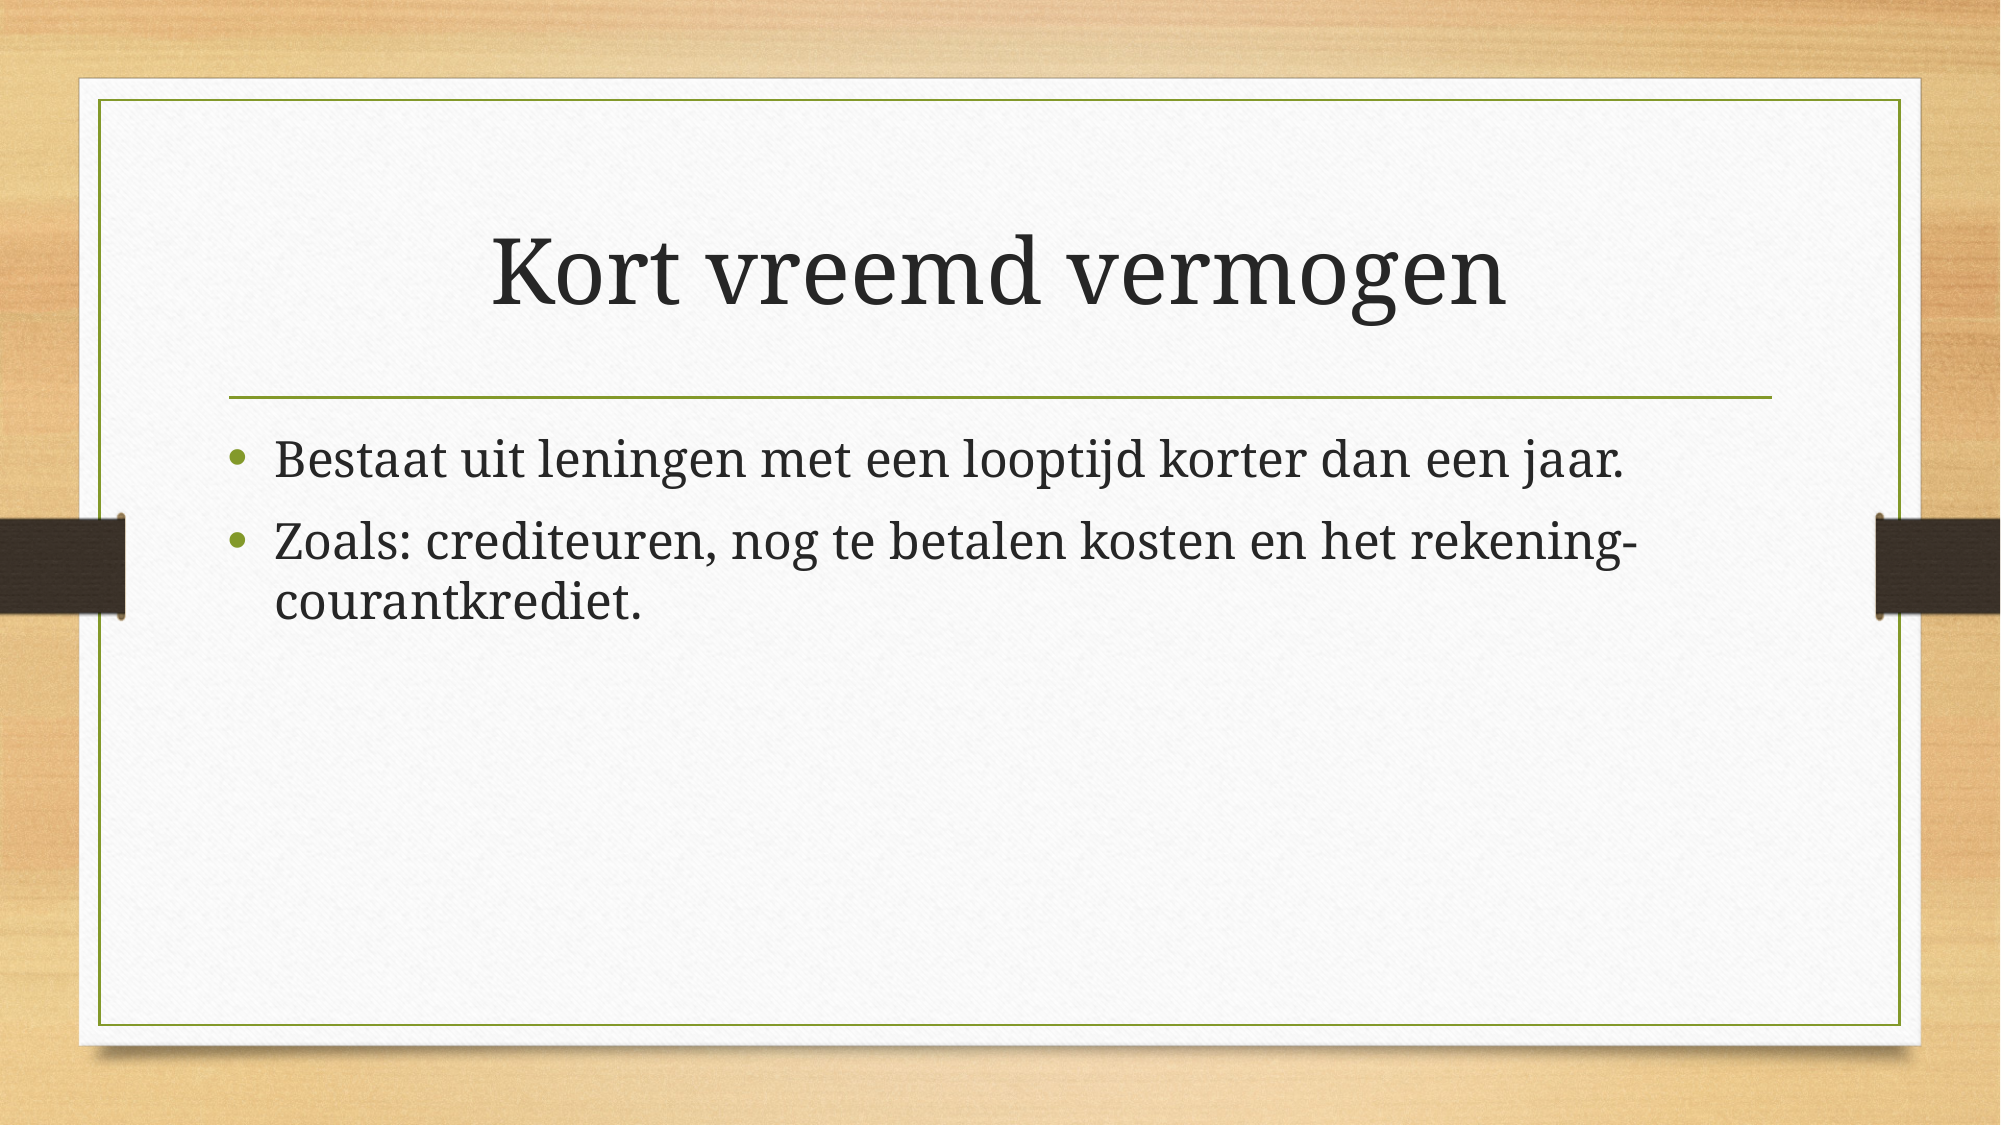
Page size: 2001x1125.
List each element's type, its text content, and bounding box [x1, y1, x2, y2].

list Bestaat uit leningen met een looptijd korter dan een jaar. Zoals: crediteuren, nog te betalen kosten en het rekening-courantkrediet. [212, 419, 1788, 964]
title Kort vreemd vermogen [212, 161, 1788, 375]
picture [0, 0, 2001, 1125]
